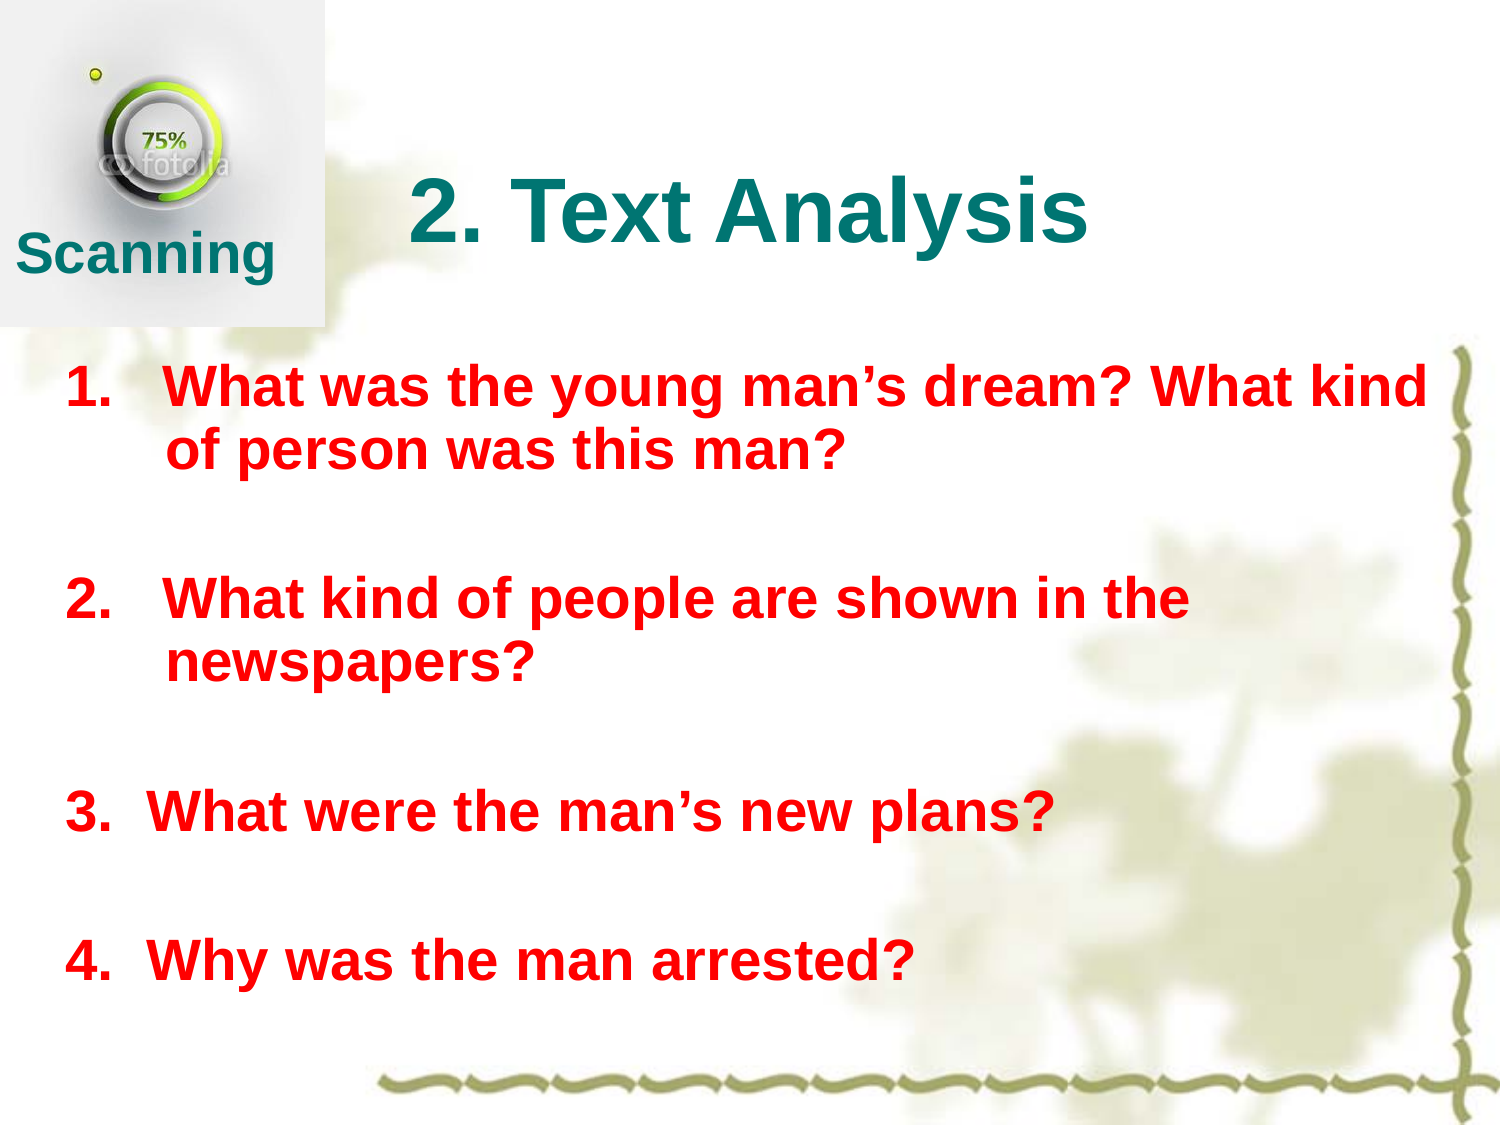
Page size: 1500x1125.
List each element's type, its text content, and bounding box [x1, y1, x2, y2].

list 1. What was the young man’s dream? What kind of person was this man? 2. What kind of people are shown in the newspapers? 3. What were the man’s new plans? 4. Why was the man arrested? [49, 266, 1452, 1071]
title 2. Text Analysis [329, 112, 1451, 266]
picture [0, 0, 1500, 1125]
